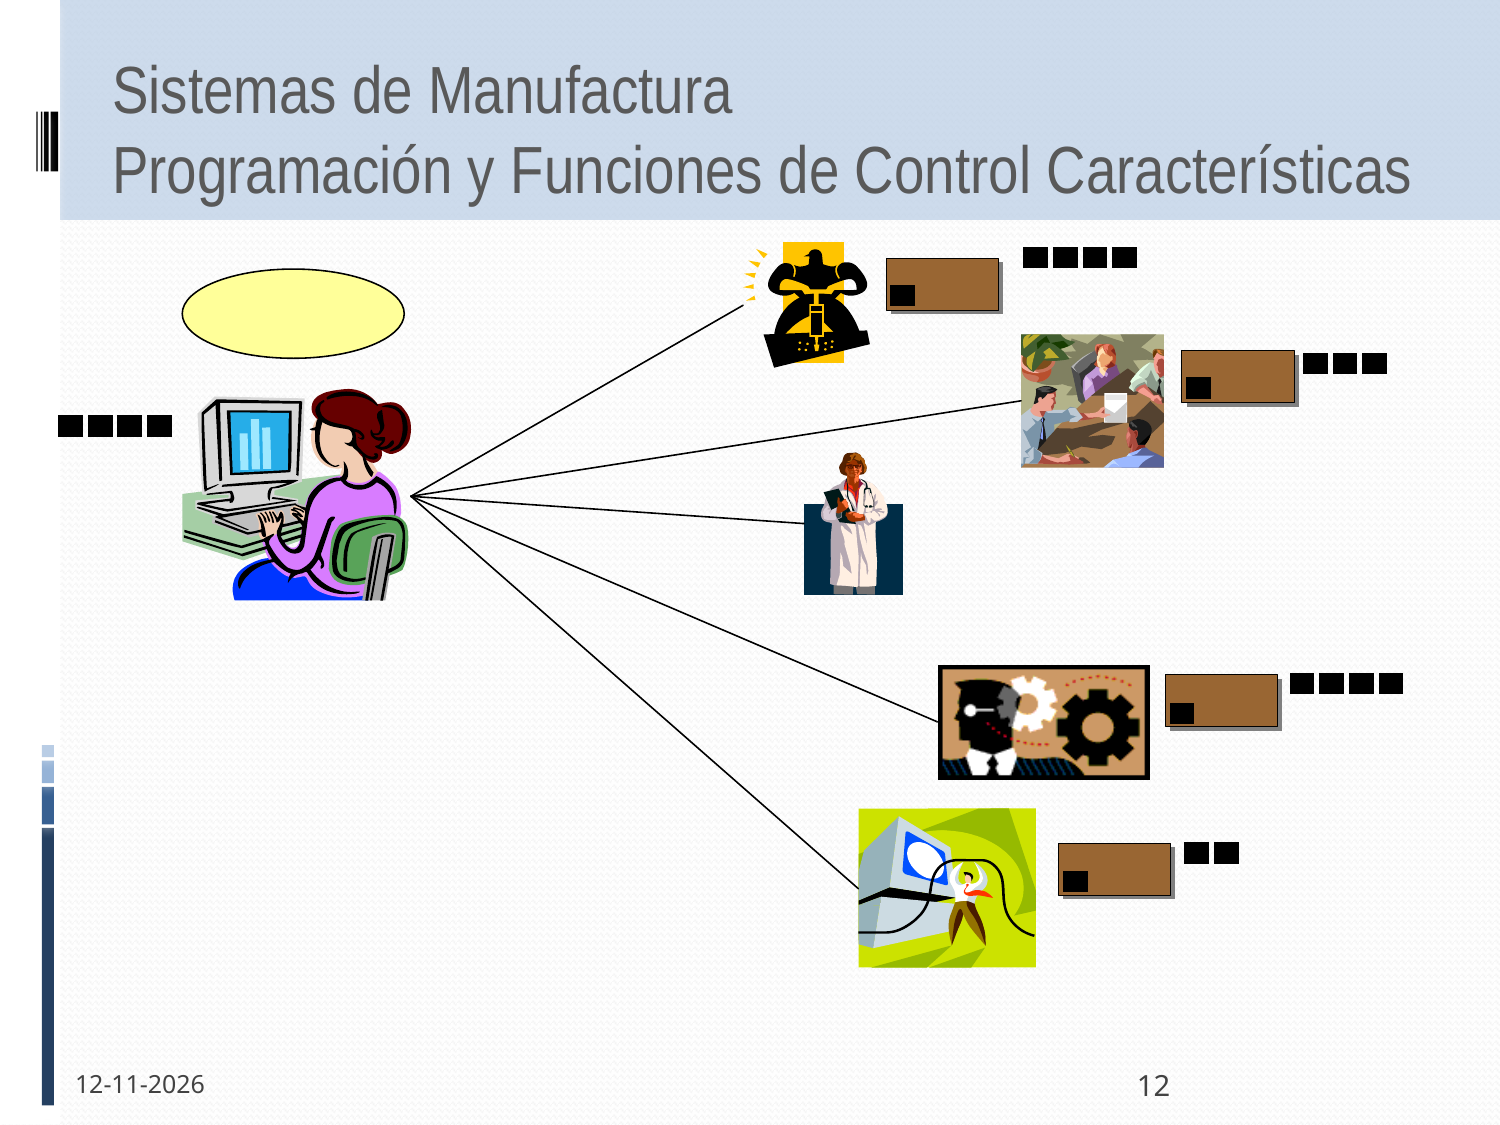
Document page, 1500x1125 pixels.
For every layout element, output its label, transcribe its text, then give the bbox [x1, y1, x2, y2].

title Sistemas de Manufactura Programación y Funciones de Control Características [111, 18, 1436, 195]
slide_number 12 [1045, 1046, 1171, 1107]
picture [24, 195, 1500, 1023]
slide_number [75, 1042, 243, 1103]
